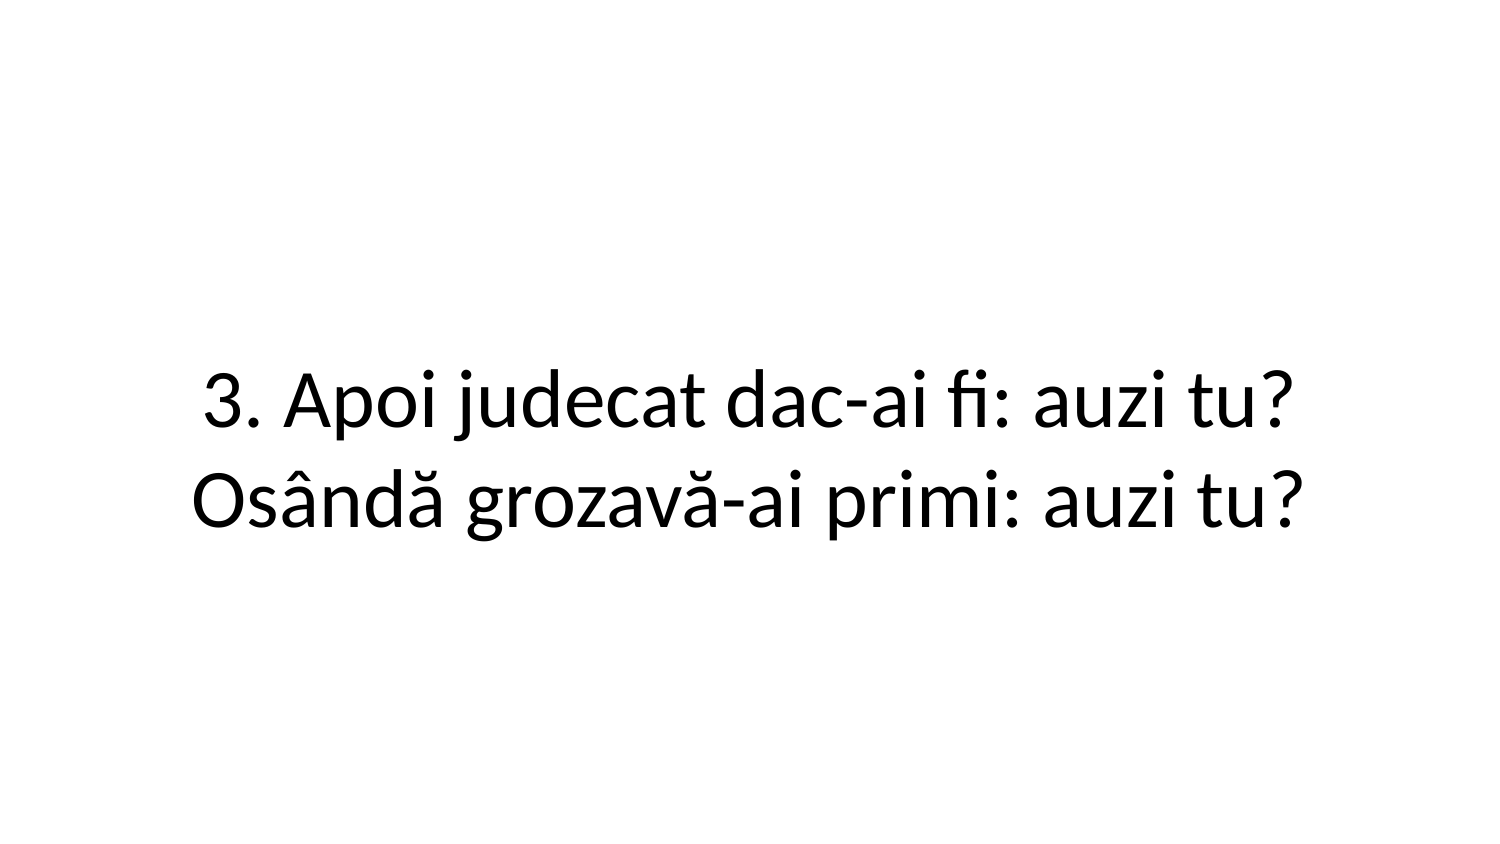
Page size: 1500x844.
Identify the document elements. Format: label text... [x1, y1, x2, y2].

text_box 3. Apoi judecat dac-ai fi: auzi tu? Osândă grozavă-ai primi: auzi tu? [176, 292, 1323, 552]
